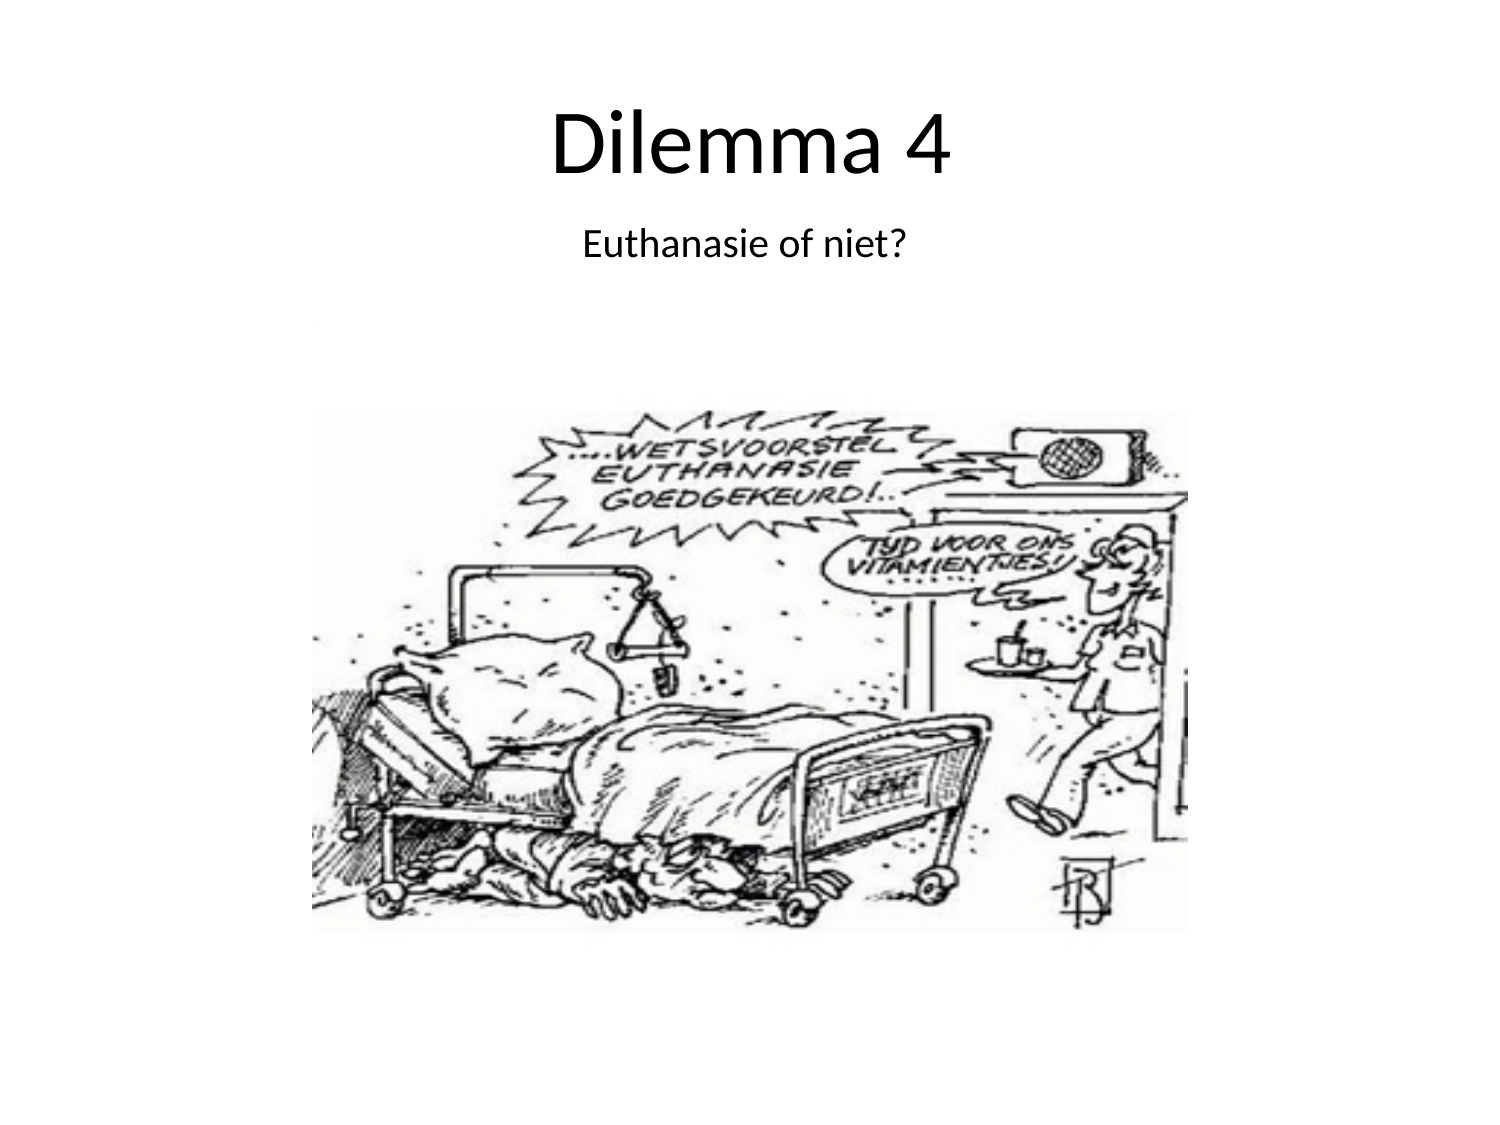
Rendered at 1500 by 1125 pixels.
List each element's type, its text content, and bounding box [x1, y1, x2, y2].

title Dilemma 4 [76, 42, 1427, 231]
picture [312, 322, 1188, 953]
list Euthanasie of niet? [75, 208, 1425, 1005]
